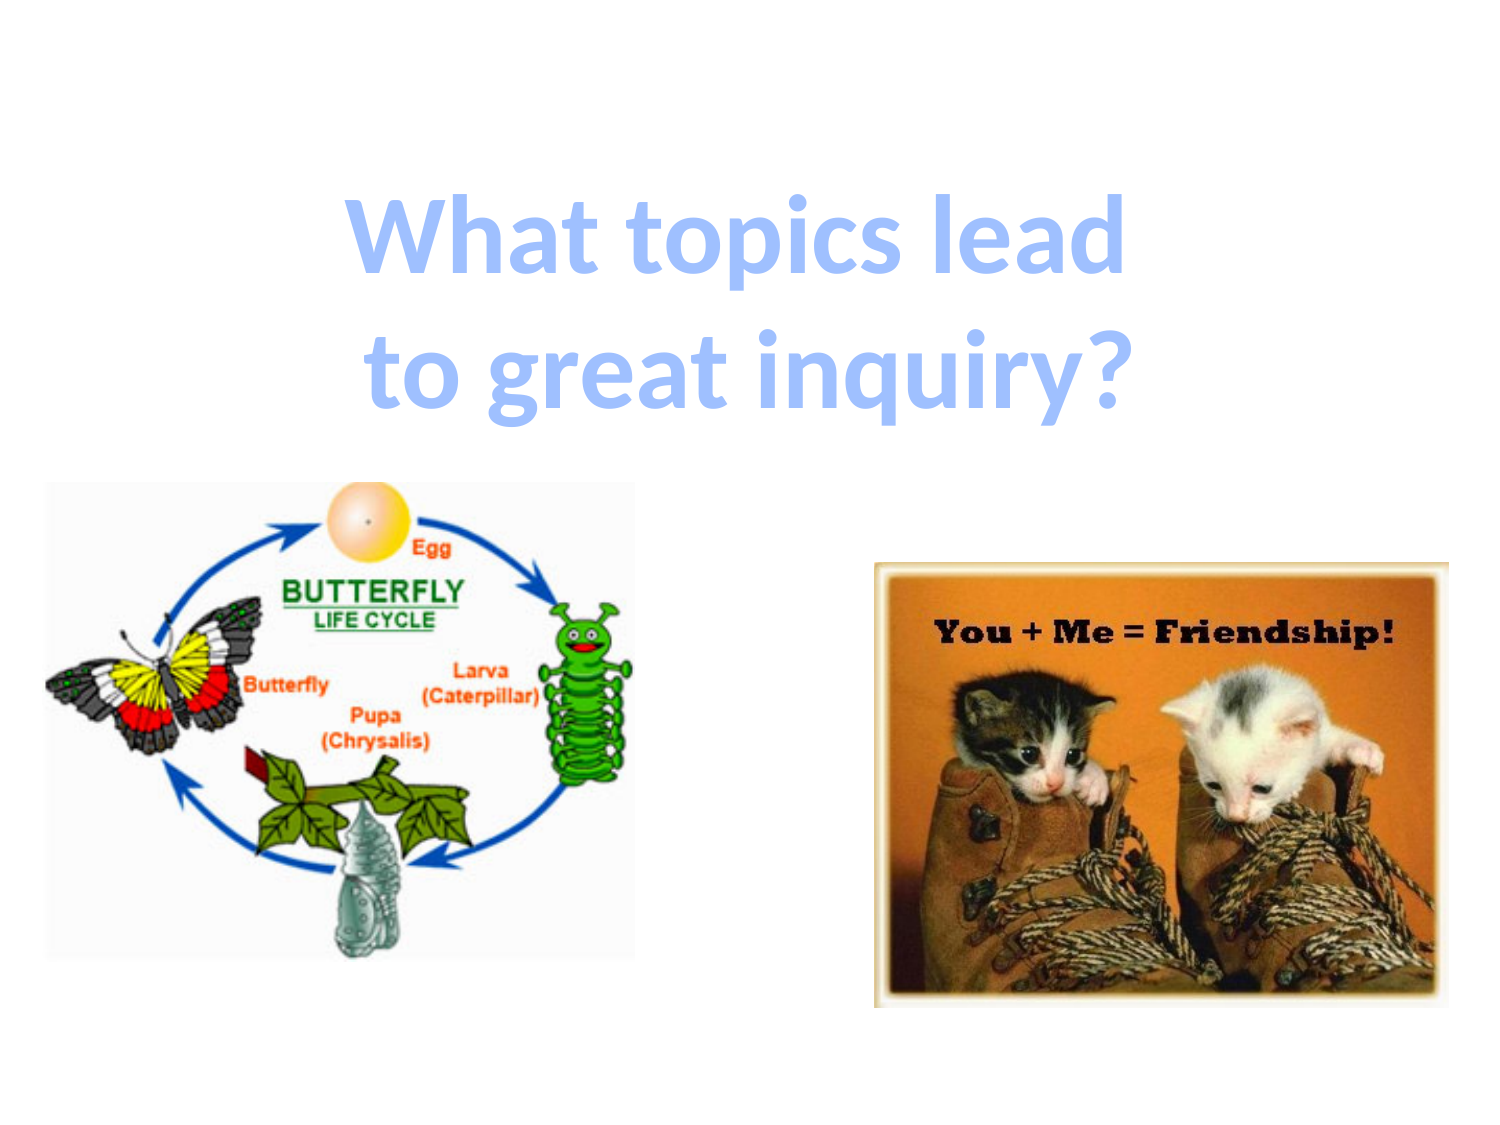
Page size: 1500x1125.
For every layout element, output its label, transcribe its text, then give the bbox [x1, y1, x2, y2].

picture [42, 481, 635, 962]
picture [874, 562, 1449, 1008]
text_box What topics lead to great inquiry? [329, 153, 1171, 439]
